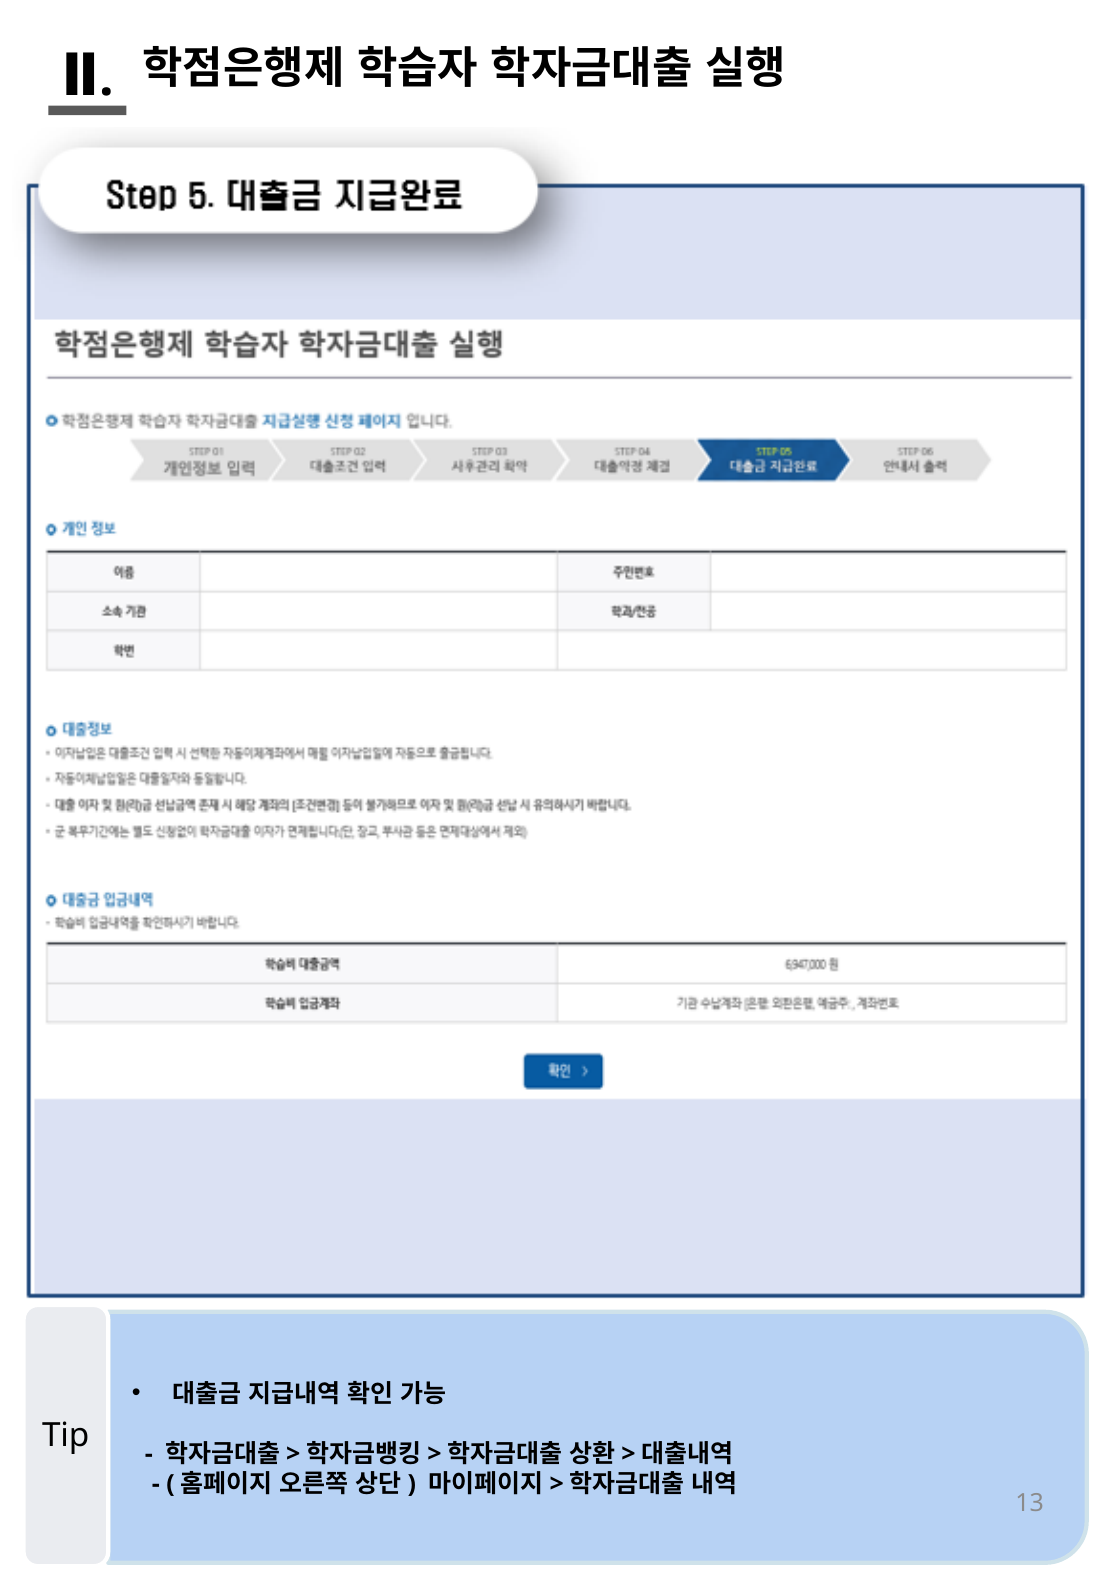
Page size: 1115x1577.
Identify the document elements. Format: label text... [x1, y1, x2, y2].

picture [12, 126, 1106, 1302]
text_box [112, 1311, 1087, 1564]
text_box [23, 1311, 109, 1567]
text_box Ⅱ. [46, 29, 153, 115]
text_box 학점은행제 학습자 학자금대출 실행 [127, 31, 1110, 100]
